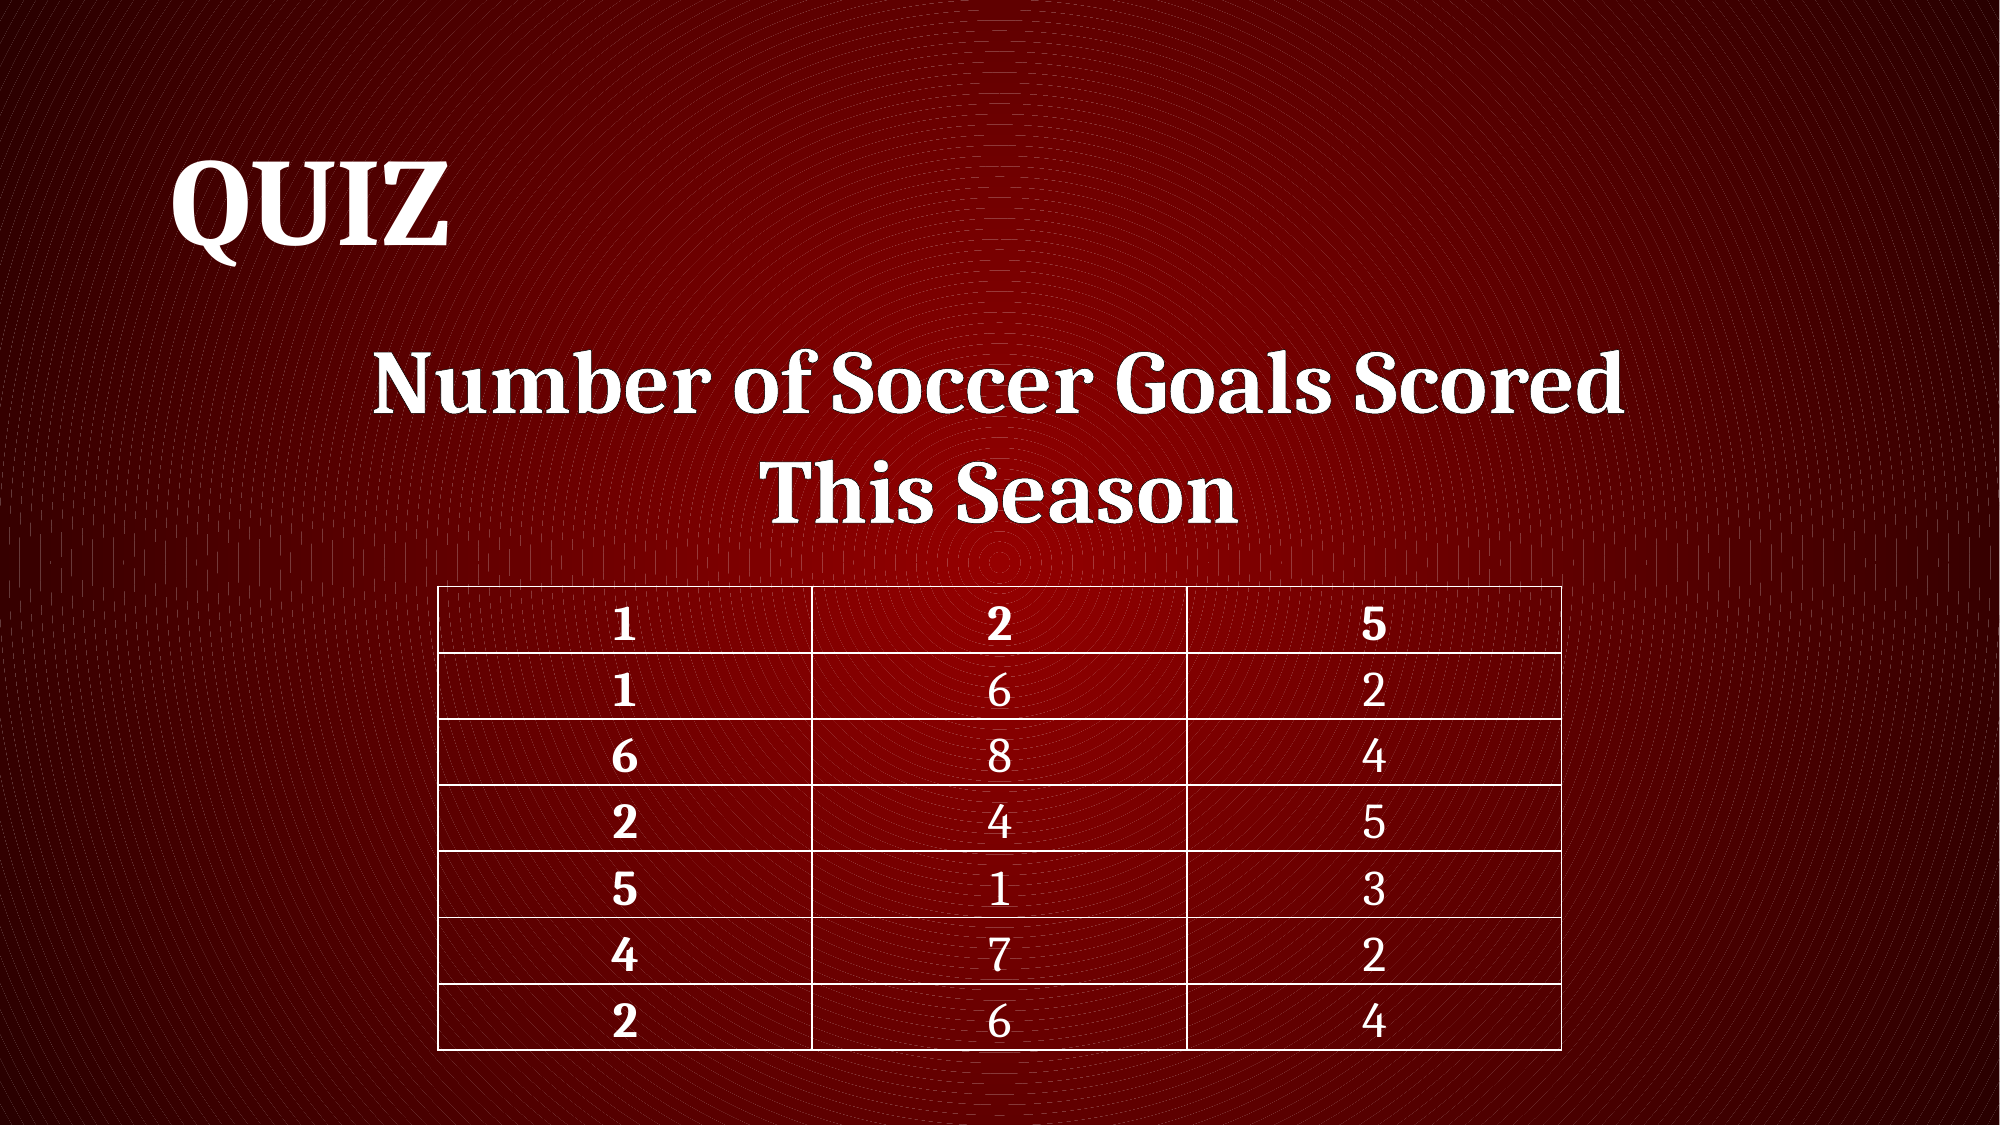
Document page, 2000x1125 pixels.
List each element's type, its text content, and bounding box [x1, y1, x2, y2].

table_cell 4 [439, 918, 811, 983]
table_cell 4 [813, 786, 1186, 850]
table_header 1 [439, 587, 811, 652]
table_cell 2 [439, 786, 811, 850]
table_cell 2 [1188, 918, 1561, 983]
table_header 5 [1188, 587, 1561, 652]
table_cell 4 [1188, 985, 1561, 1049]
table_cell 1 [813, 852, 1186, 917]
table_cell 5 [1188, 786, 1561, 850]
table_cell 2 [1188, 654, 1561, 718]
table_cell 2 [439, 985, 811, 1049]
table_cell 7 [813, 918, 1186, 983]
table_cell 5 [439, 852, 811, 917]
table_cell 4 [1188, 720, 1561, 784]
table_cell 6 [439, 720, 811, 784]
table_cell 3 [1188, 852, 1561, 917]
title Quiz [149, 79, 1850, 280]
table_cell 1 [439, 654, 811, 718]
table_cell 8 [813, 720, 1186, 784]
text_box Number of Soccer Goals Scored This Season [355, 314, 1644, 549]
table_header 2 [813, 587, 1186, 652]
table_cell 6 [813, 985, 1186, 1049]
table_cell 6 [813, 654, 1186, 718]
